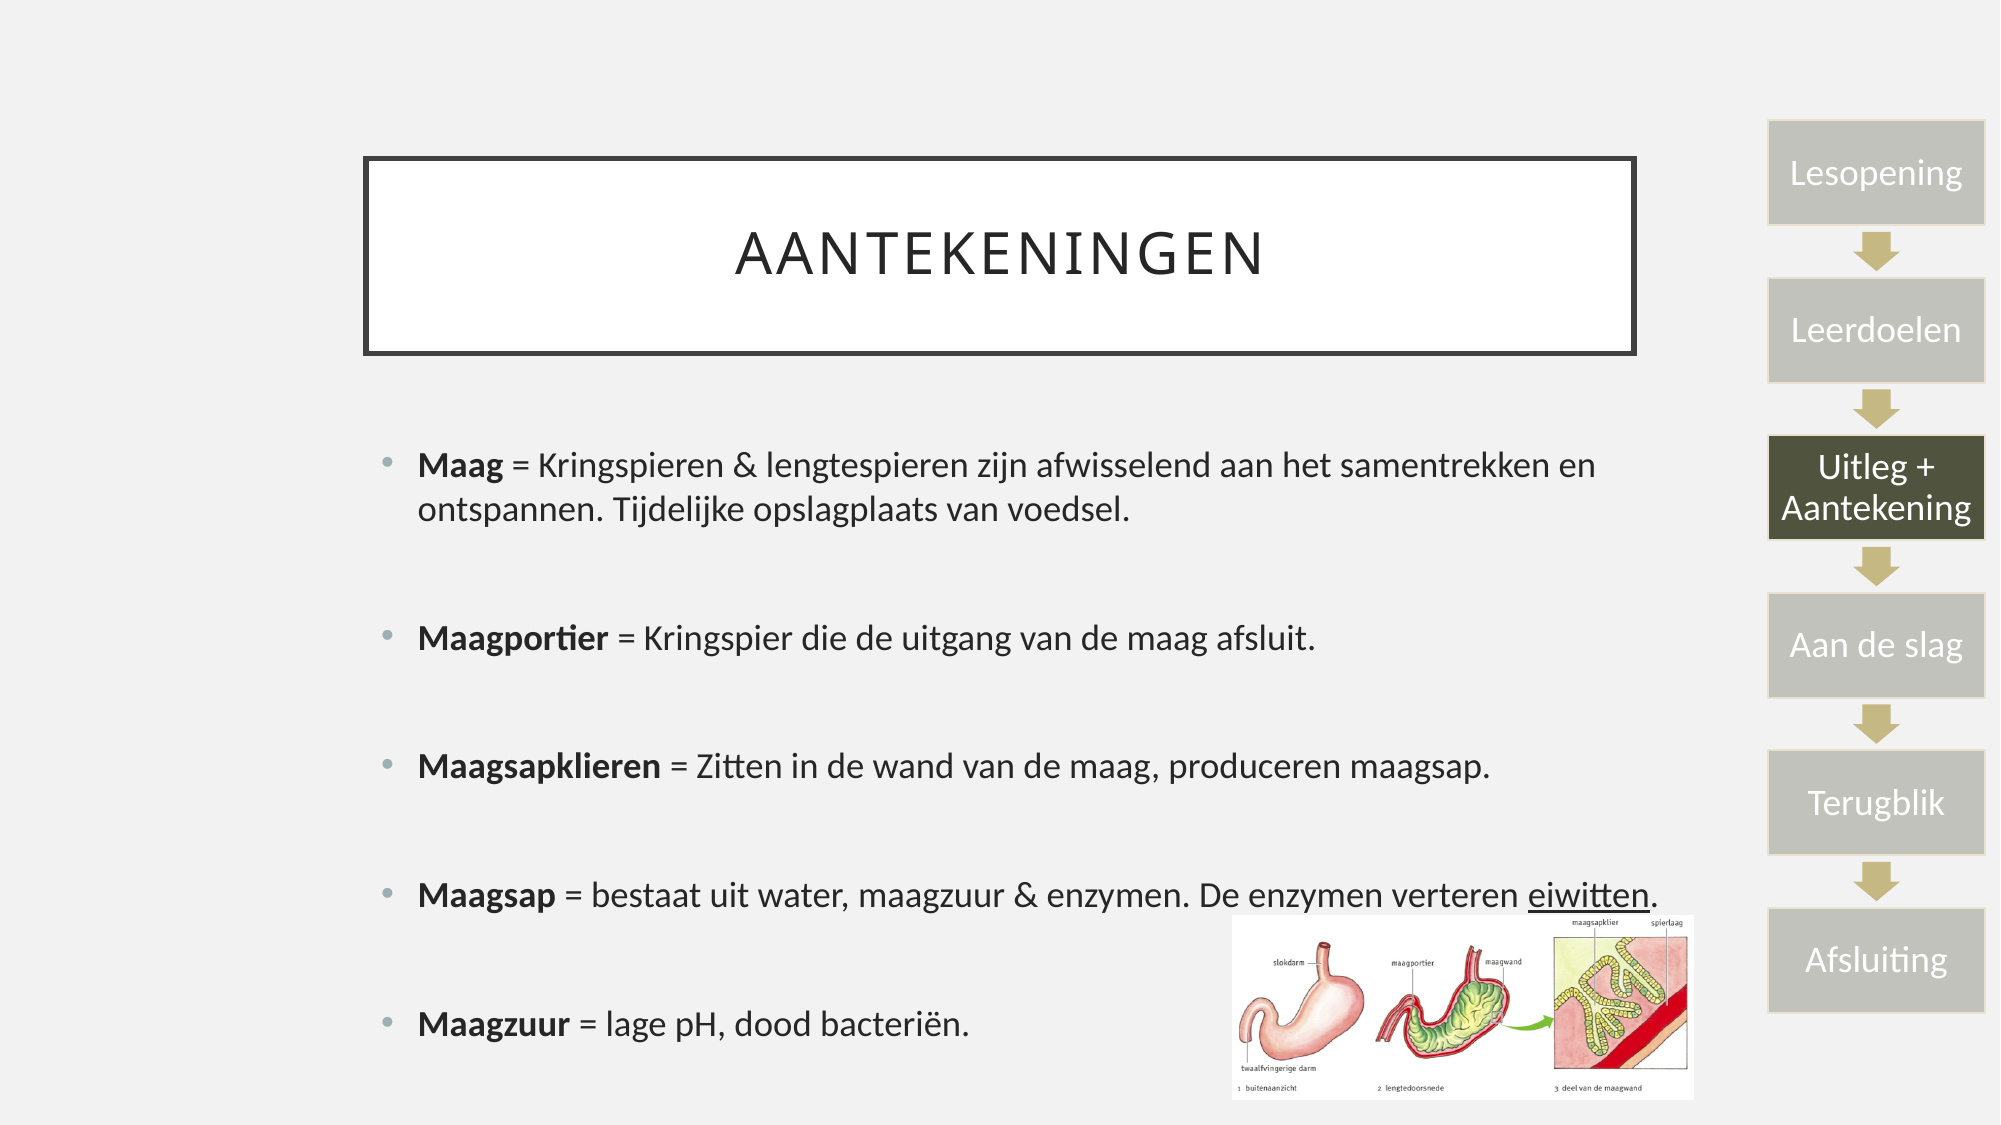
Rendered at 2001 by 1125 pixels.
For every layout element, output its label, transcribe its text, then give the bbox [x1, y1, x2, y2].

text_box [1753, 119, 2000, 1014]
list Maag = Kringspieren & lengtespieren zijn afwisselend aan het samentrekken en ontspannen. Tijdelijke opslagplaats van voedsel. Maagportier = Kringspier die de uitgang van de maag afsluit. Maagsapklieren = Zitten in de wand van de maag, produceren maagsap. Maagsap = bestaat uit water, maagzuur & enzymen. De enzymen verteren eiwitten. Maagzuur = lage pH, dood bacteriën. [366, 432, 1683, 1100]
picture [1232, 915, 1694, 1100]
title aantekeningen [363, 156, 1637, 356]
